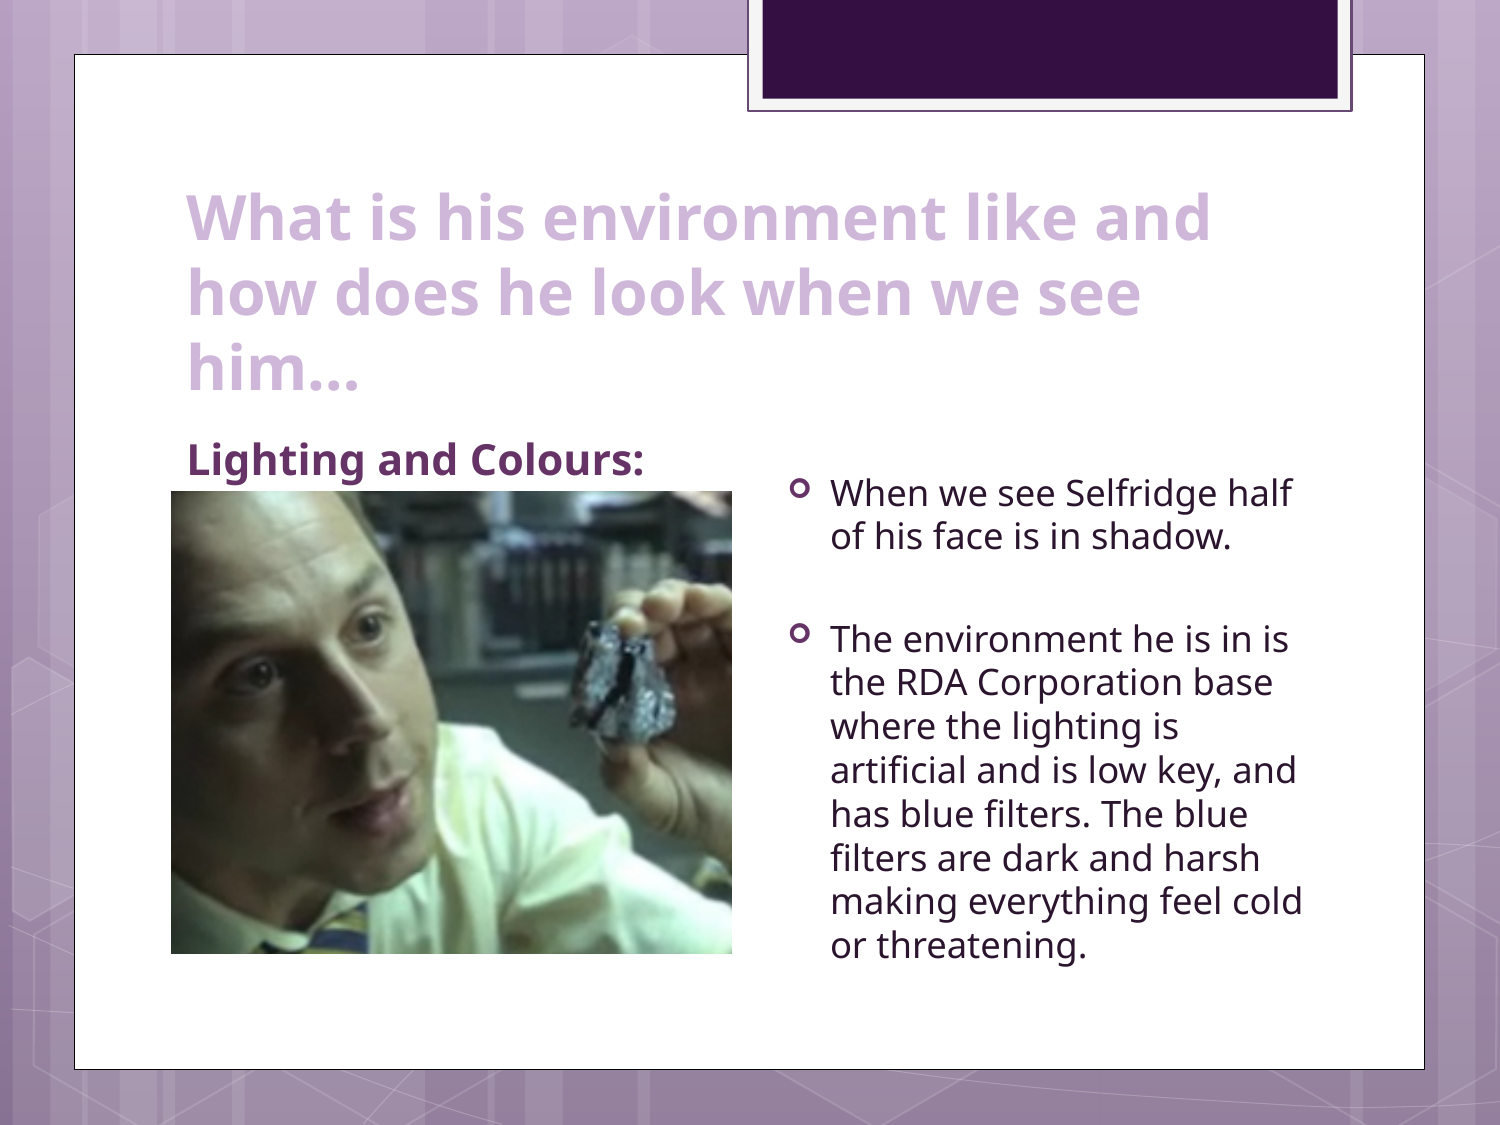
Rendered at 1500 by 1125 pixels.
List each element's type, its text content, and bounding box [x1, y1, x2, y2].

title What is his environment like and how does he look when we see him… [171, 168, 1324, 411]
list Lighting and Colours: [171, 386, 673, 487]
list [170, 487, 733, 954]
list When we see Selfridge half of his face is in shadow. The environment he is in is the RDA Corporation base where the lighting is artificial and is low key, and has blue filters. The blue filters are dark and harsh making everything feel cold or threatening. [761, 446, 1323, 990]
